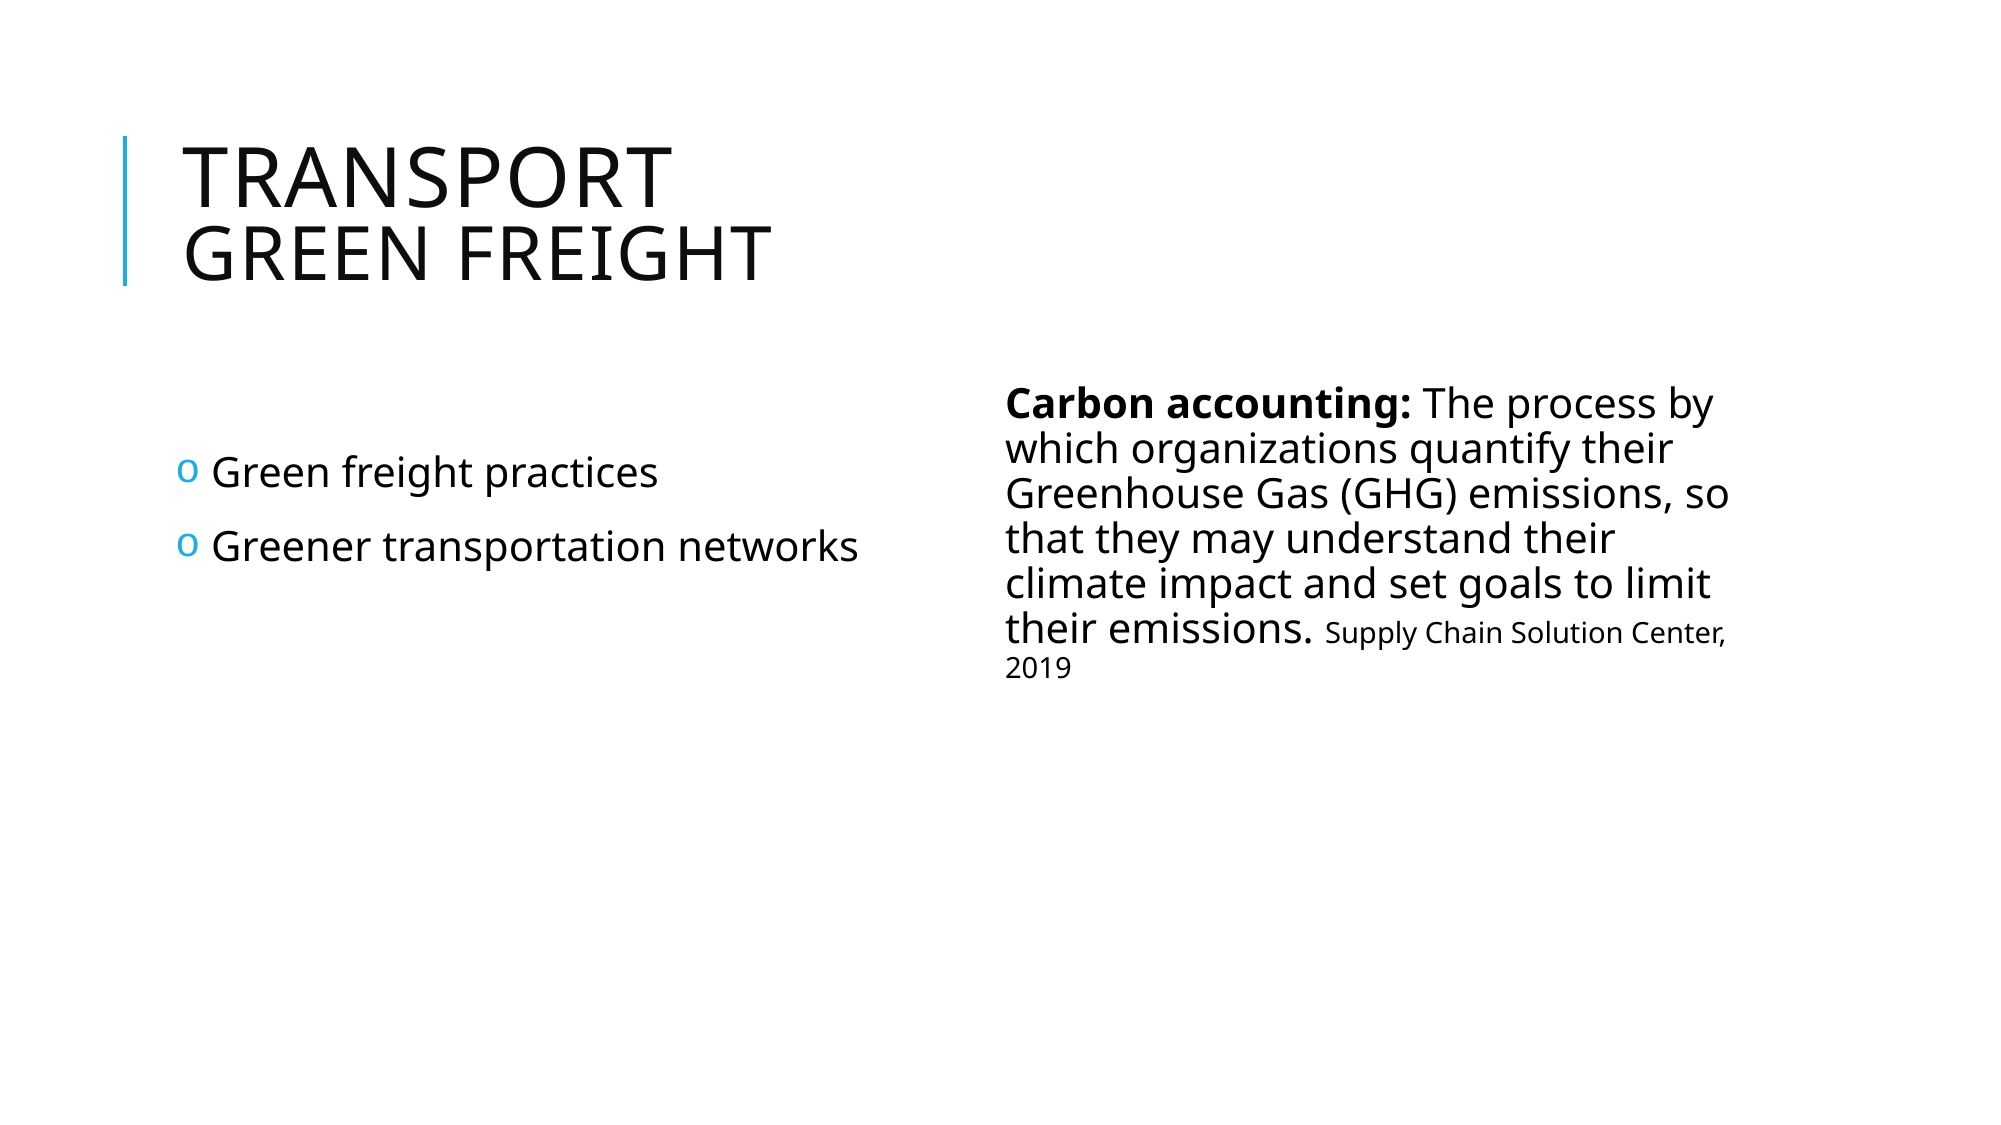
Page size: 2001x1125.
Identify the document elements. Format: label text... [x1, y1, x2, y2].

list Carbon accounting: The process by which organizations quantify their Greenhouse Gas (GHG) emissions, so that they may understand their climate impact and set goals to limit their emissions. Supply Chain Solution Center, 2019 [982, 375, 1763, 1035]
list Green freight practices Greener transportation networks [168, 375, 948, 1035]
title Transport green freight [168, 96, 1763, 342]
